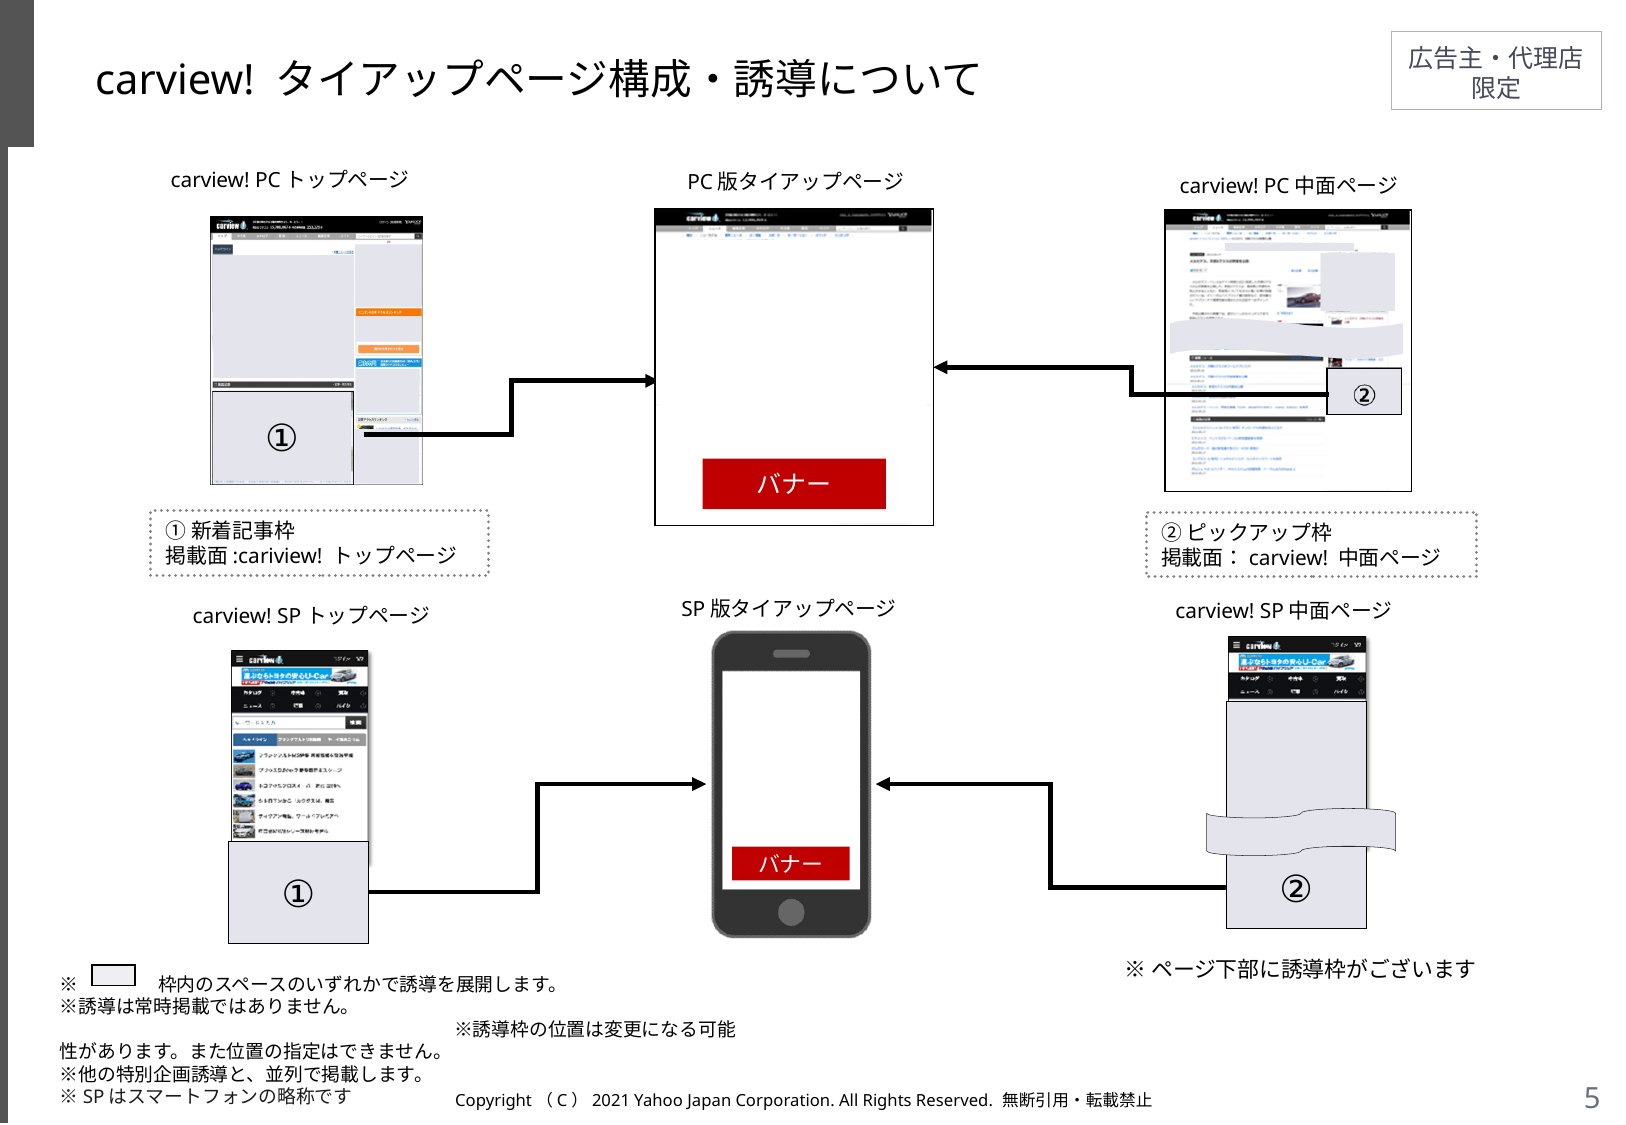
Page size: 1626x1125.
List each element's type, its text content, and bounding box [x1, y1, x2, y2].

picture [1225, 633, 1374, 856]
text_box ②ピックアップ枠 掲載面：carview! 中面ページ [1146, 512, 1477, 577]
picture [227, 647, 376, 871]
text_box PC版タイアップページ [672, 160, 966, 201]
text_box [363, 380, 648, 435]
picture [705, 625, 877, 944]
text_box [209, 216, 423, 485]
picture [1164, 209, 1412, 492]
text_box ※ 枠内のスペースのいずれかで誘導を展開します。 ※誘導は常時掲載ではありません。 ※誘導枠の位置は変更になる可能性があります。また位置の指定はできません。 ※他の特別企画誘導と、並列で掲載します。 ※SPはスマートフォンの略称です [44, 964, 757, 1115]
text_box ① [228, 878, 369, 943]
text_box carview! PCトップページ [155, 159, 450, 199]
text_box [91, 964, 136, 986]
footer Copyright（C）2021 Yahoo Japan Corporation. All Rights Reserved. 無断引用・転載禁止 [440, 1082, 1185, 1118]
text_box ② [1225, 863, 1367, 929]
text_box ※ページ下部に誘導枠がございます [1109, 948, 1506, 990]
text_box carview! PC中面ページ [1164, 165, 1459, 206]
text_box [653, 208, 934, 526]
text_box SP版タイアップページ [666, 588, 961, 629]
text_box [938, 367, 1330, 395]
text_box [368, 783, 707, 893]
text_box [875, 783, 1227, 888]
text_box [1378, 809, 1396, 851]
text_box carview! SP中面ページ [1160, 590, 1455, 631]
text_box ①新着記事枠 掲載面:cariview! トップページ [150, 510, 489, 576]
title carview! タイアップページ構成・誘導について [80, 42, 1392, 114]
text_box carview! SPトップページ [177, 595, 472, 636]
